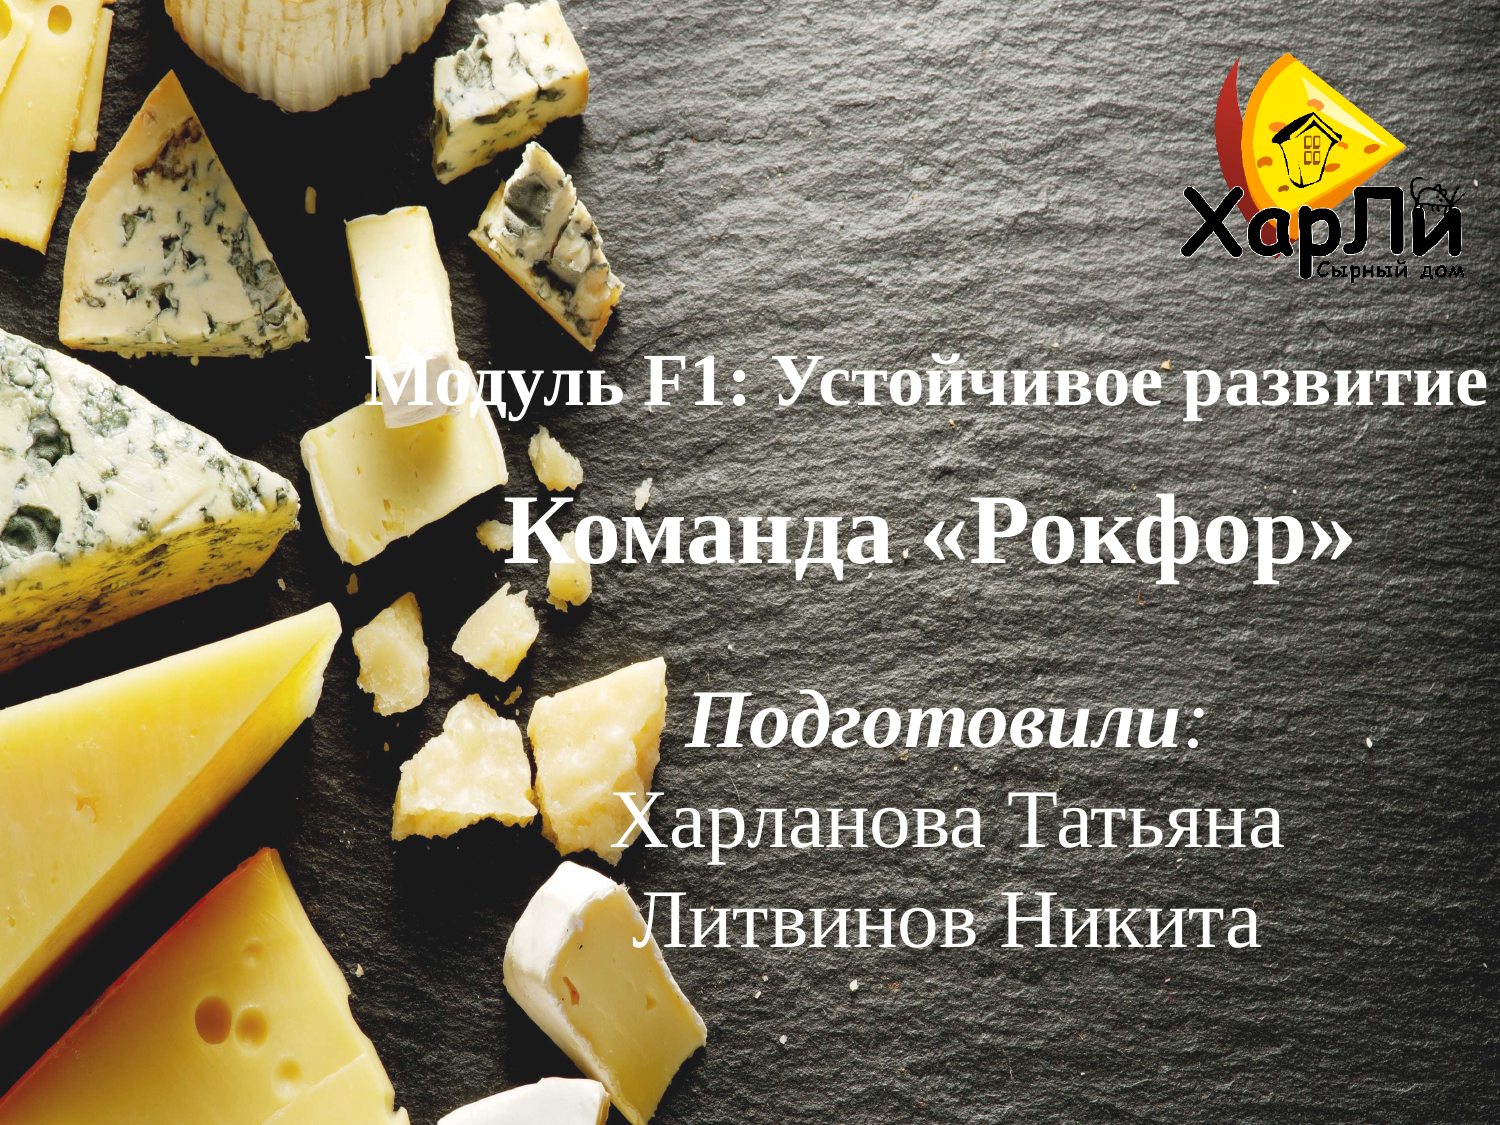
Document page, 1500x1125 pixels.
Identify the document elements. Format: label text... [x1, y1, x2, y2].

text_box Модуль F1: Устойчивое развитие [324, 322, 1500, 478]
text_box Подготовили: Харланова Татьяна Литвинов Никита [572, 656, 1323, 972]
picture [1168, 42, 1477, 296]
text_box Команда «Рокфор» [375, 456, 1487, 591]
